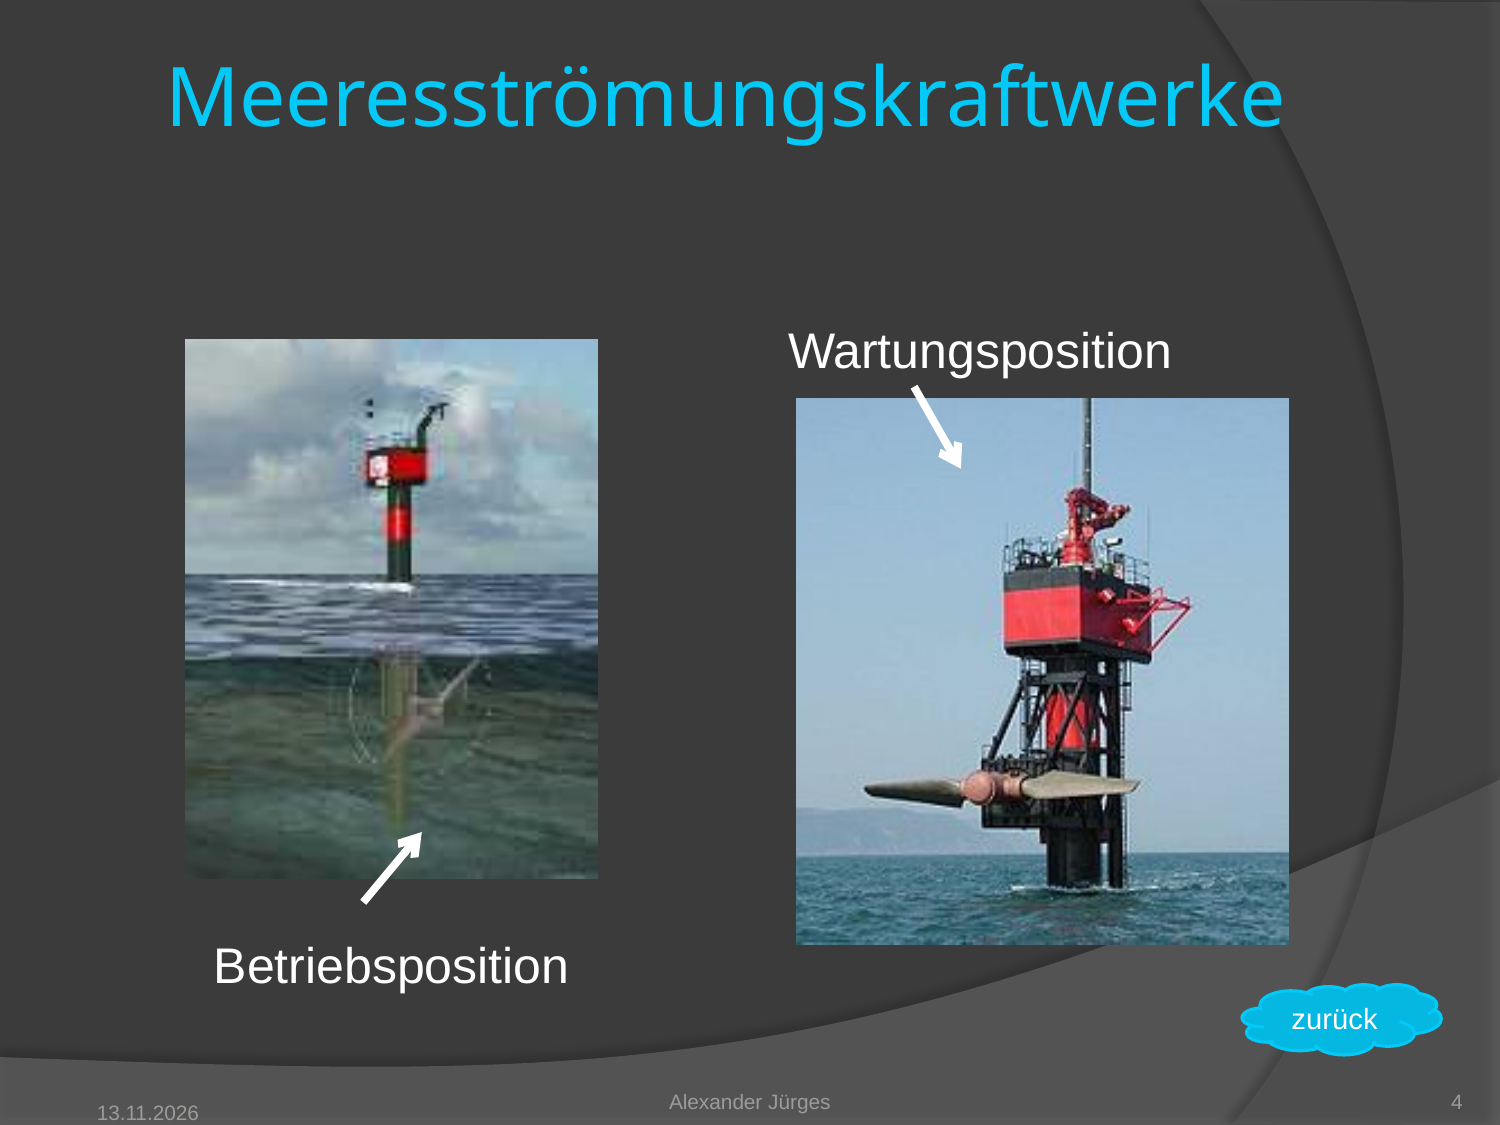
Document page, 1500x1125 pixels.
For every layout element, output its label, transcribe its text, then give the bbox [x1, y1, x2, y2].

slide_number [82, 1065, 432, 1125]
text_box Wartungsposition [773, 310, 1301, 386]
footer Alexander Jürges [512, 1053, 988, 1114]
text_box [357, 837, 428, 897]
slide_number 4 [1337, 1053, 1463, 1114]
text_box Betriebsposition [199, 925, 633, 1001]
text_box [896, 403, 979, 452]
text_box Meeresströmungskraftwerke [157, 0, 1383, 188]
text_box zurück [1240, 983, 1443, 1057]
picture [796, 398, 1290, 945]
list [184, 339, 598, 880]
